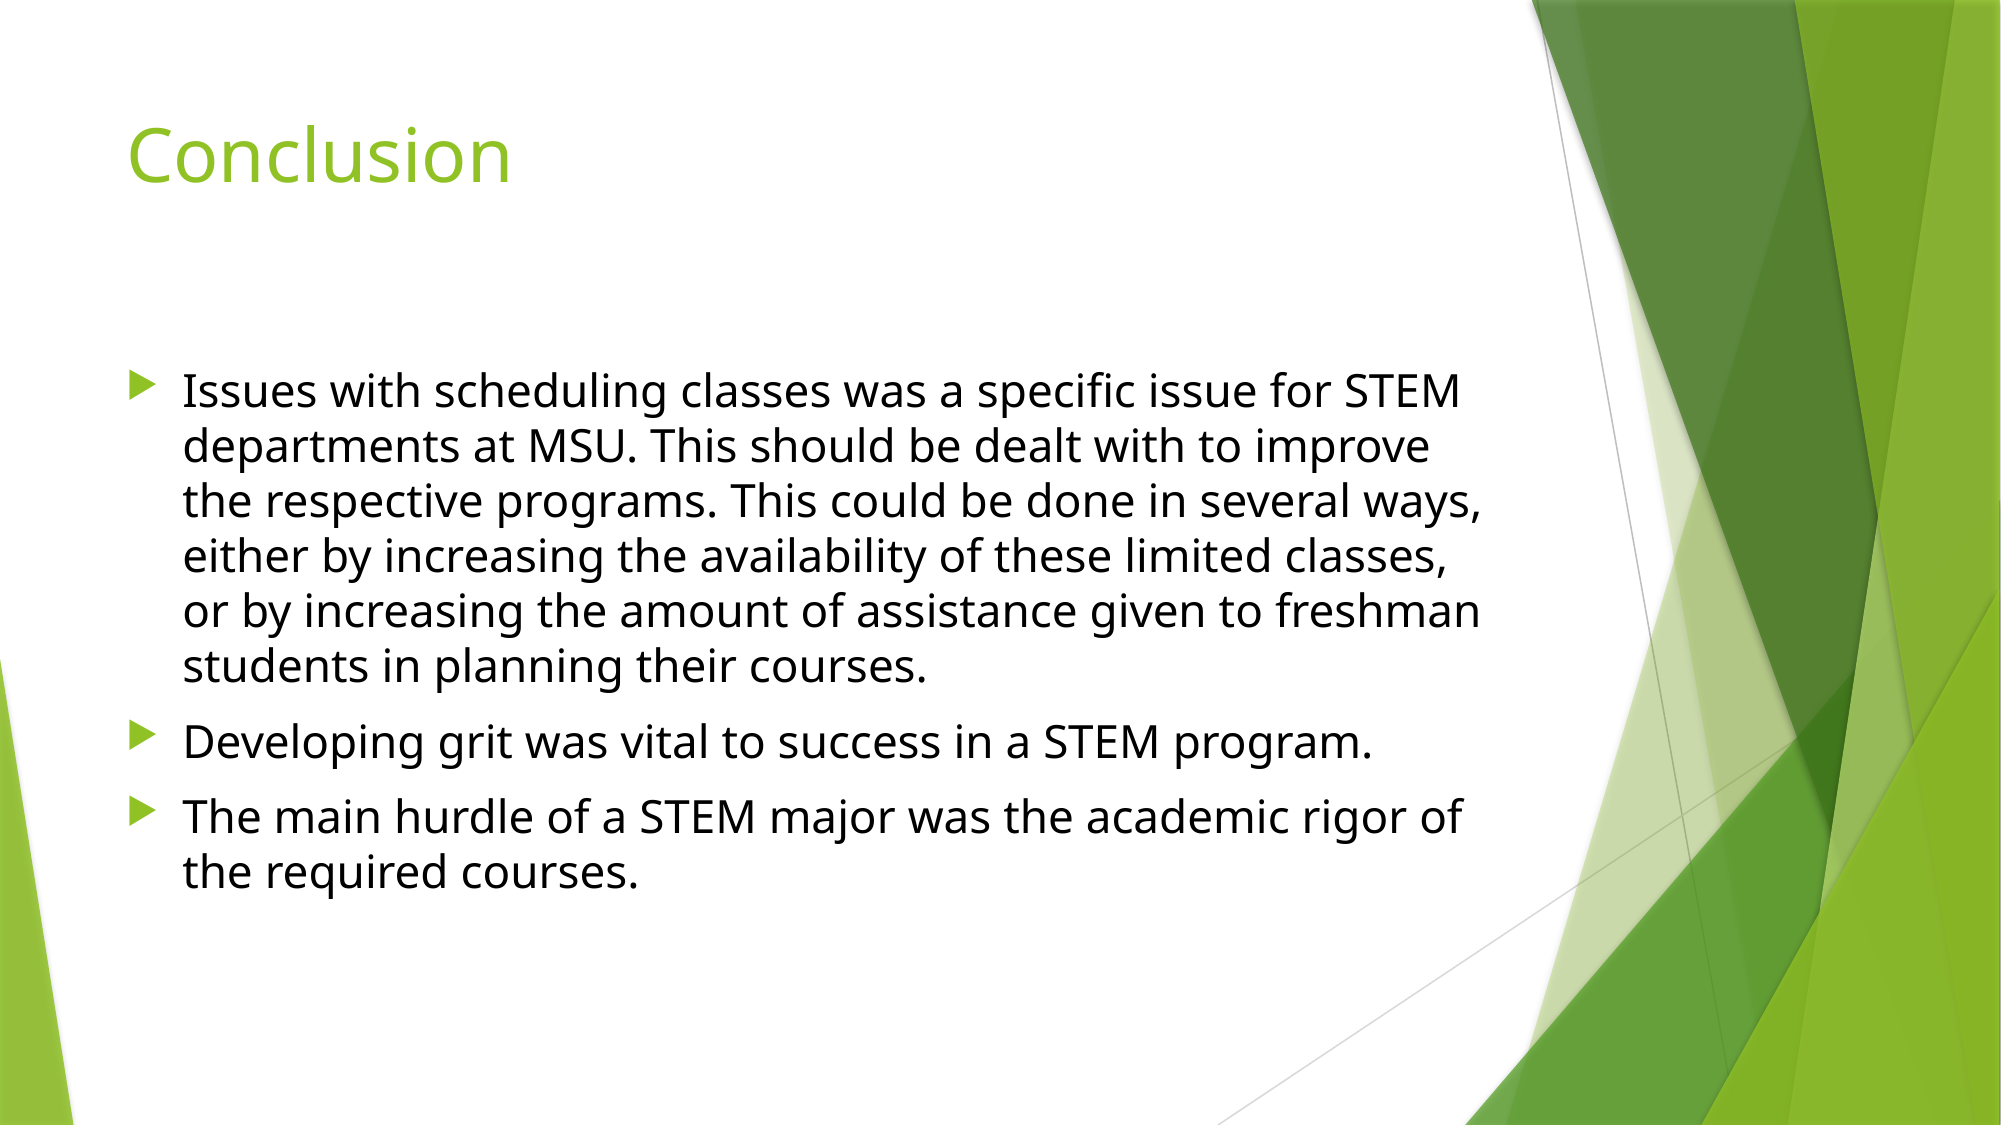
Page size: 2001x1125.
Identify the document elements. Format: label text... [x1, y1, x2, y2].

list Issues with scheduling classes was a specific issue for STEM departments at MSU. This should be dealt with to improve the respective programs. This could be done in several ways, either by increasing the availability of these limited classes, or by increasing the amount of assistance given to freshman students in planning their courses. Developing grit was vital to success in a STEM program. The main hurdle of a STEM major was the academic rigor of the required courses. [111, 354, 1522, 992]
title Conclusion [111, 99, 1522, 317]
